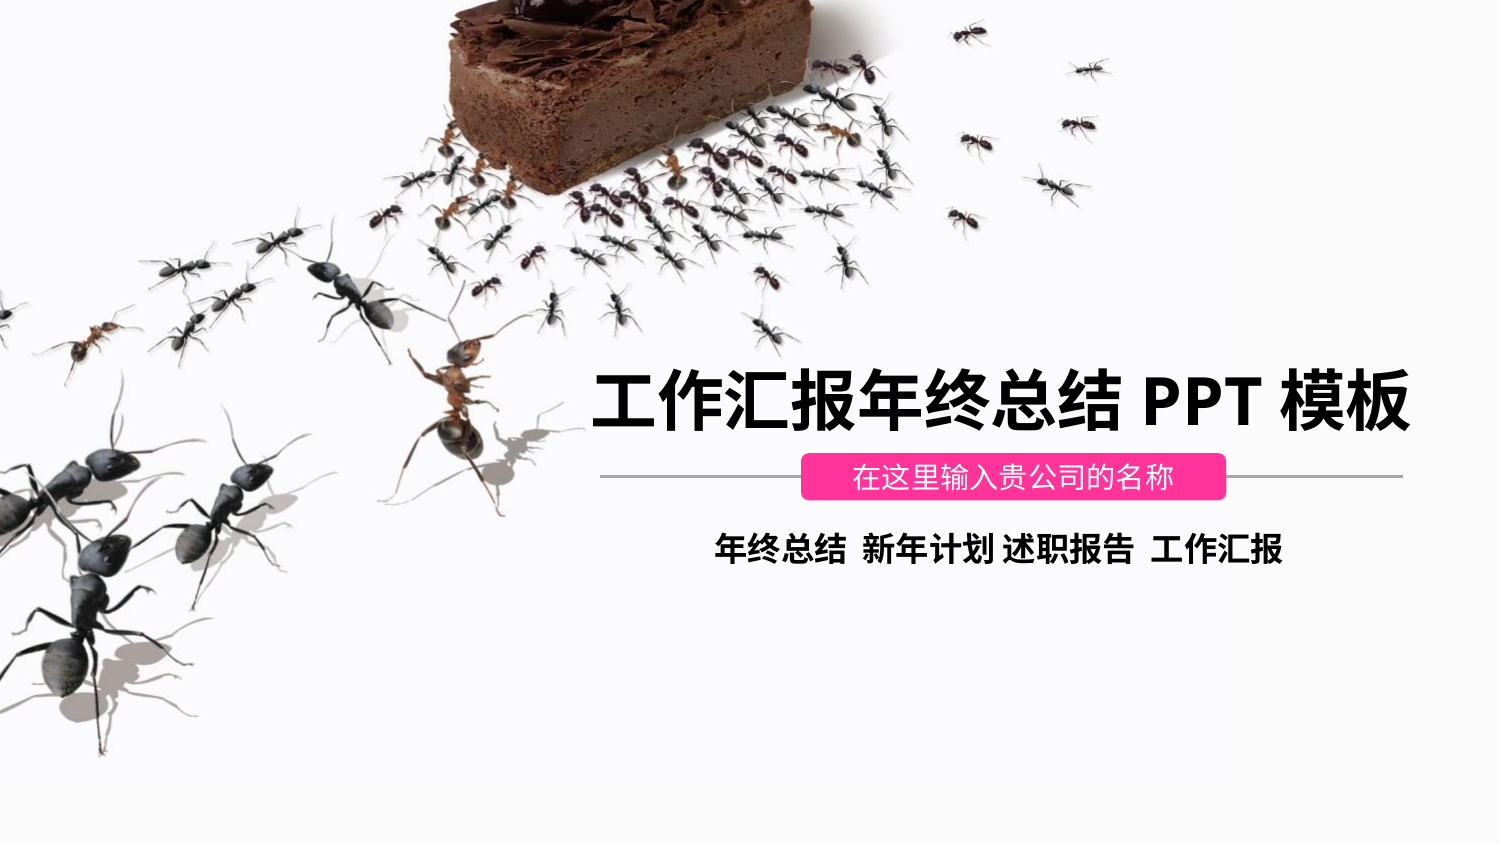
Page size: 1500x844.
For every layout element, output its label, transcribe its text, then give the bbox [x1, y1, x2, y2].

text_box 年终总结 新年计划 述职报告 工作汇报 [1229, 521, 1300, 576]
picture [0, 0, 1224, 777]
text_box 工作汇报年终总结PPT模板 [1229, 350, 1428, 446]
